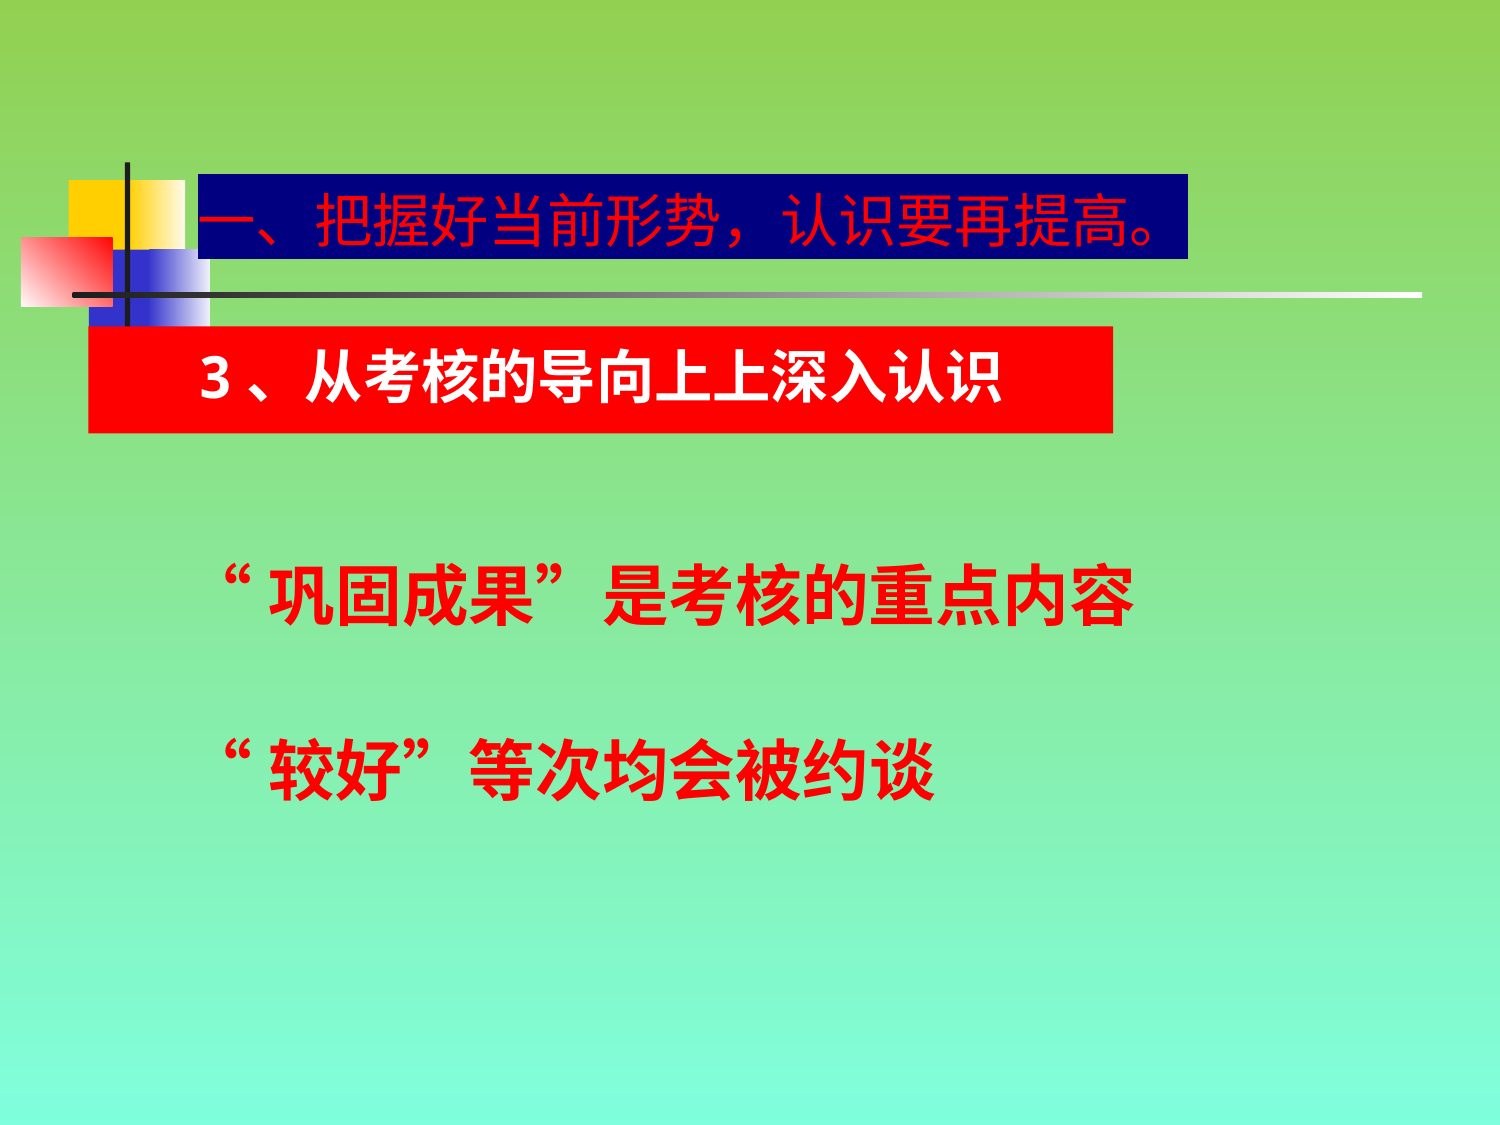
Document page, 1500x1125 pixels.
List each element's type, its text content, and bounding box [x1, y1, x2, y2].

text_box [454, 716, 1237, 848]
text_box 一、把握好当前形势，认识要再提高。 [183, 184, 1258, 263]
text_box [88, 326, 1114, 434]
text_box “巩固成果”是考核的重点内容 “较好”等次均会被约谈 [171, 538, 1212, 817]
